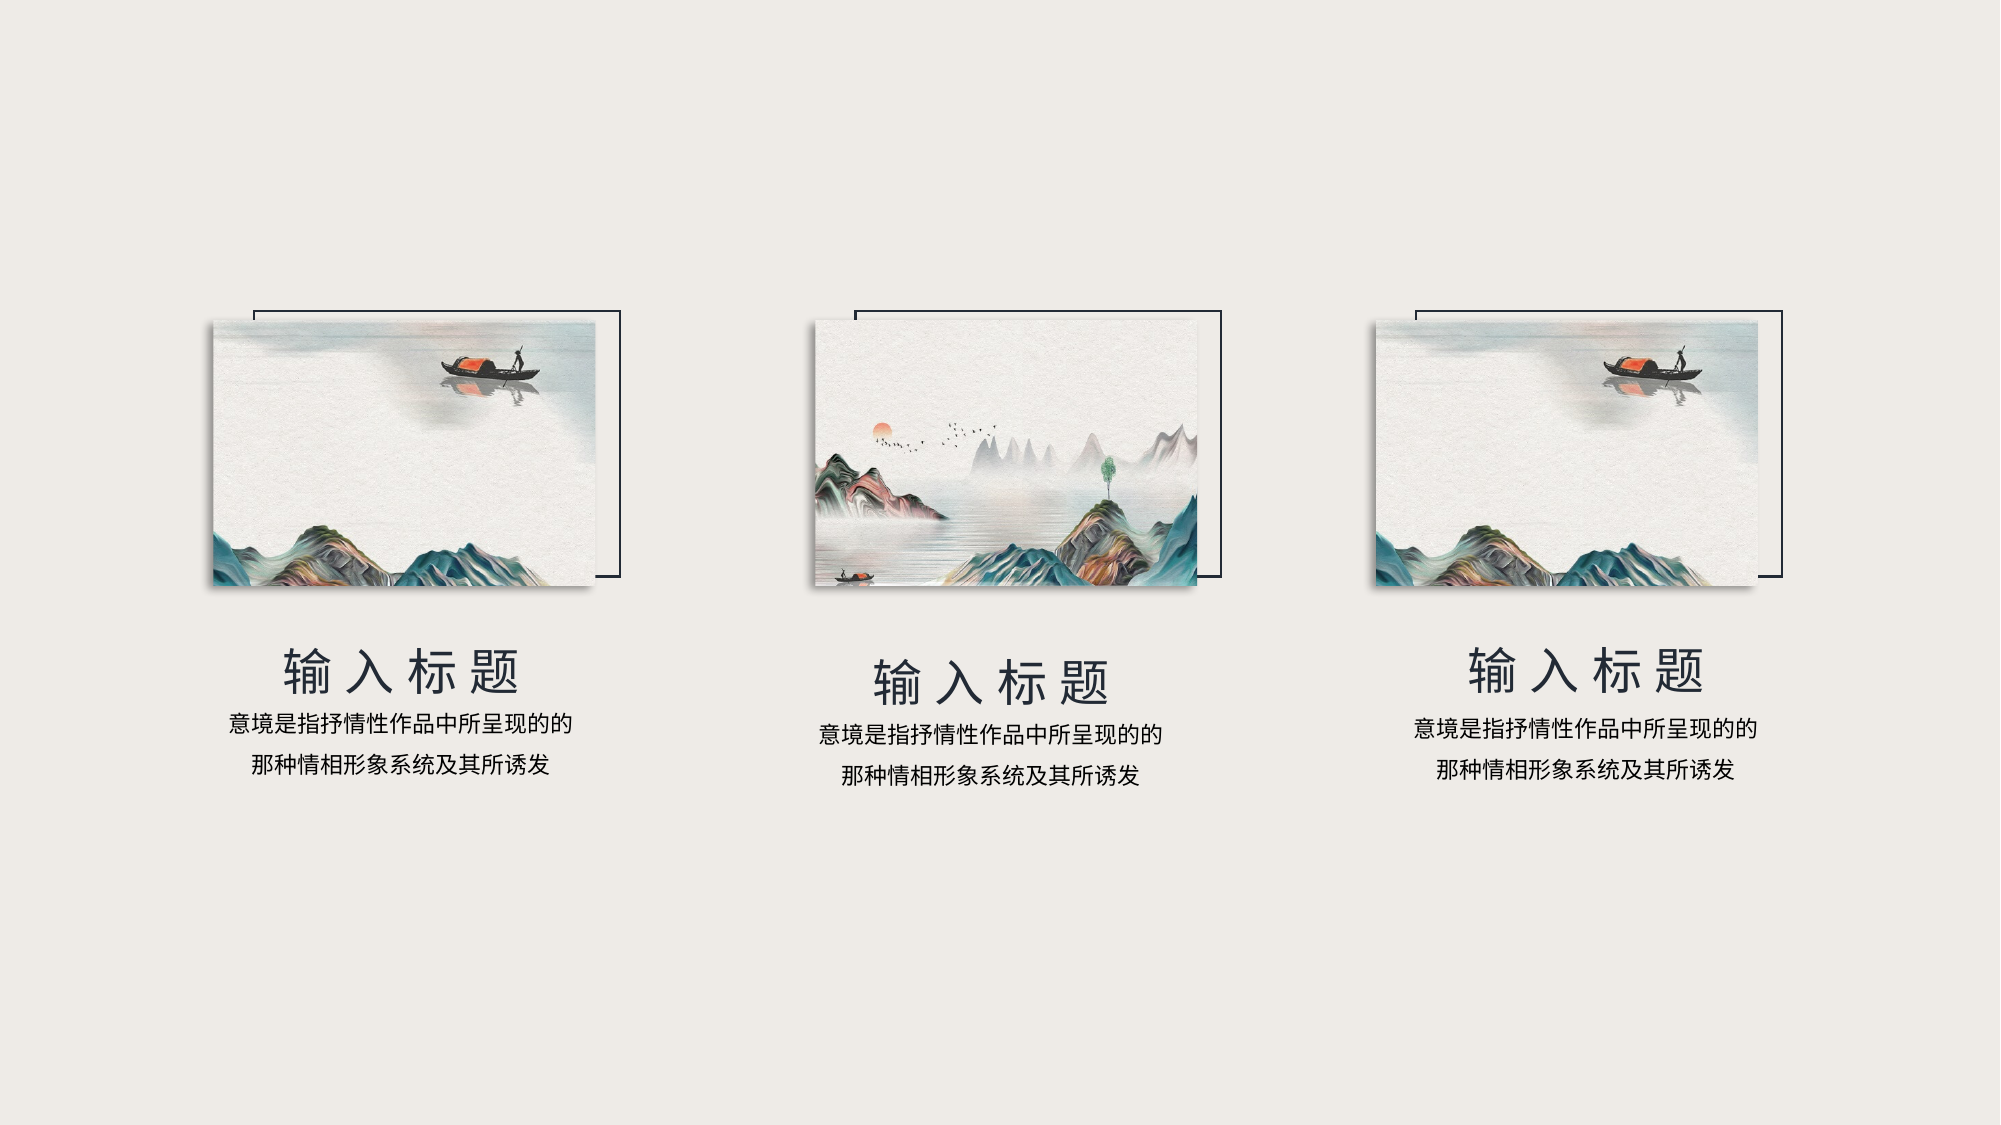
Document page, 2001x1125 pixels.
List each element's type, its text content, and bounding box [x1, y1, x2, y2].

text_box 输入标题 [211, 633, 592, 699]
text_box [1415, 310, 1783, 578]
text_box 输入标题 [1404, 631, 1768, 693]
text_box 意境是指抒情性作品中所呈现的的那种情相形象系统及其所诱发 [204, 688, 598, 786]
text_box [854, 310, 1222, 578]
text_box [253, 310, 621, 578]
text_box [212, 320, 596, 587]
text_box [1375, 320, 1759, 587]
text_box 意境是指抒情性作品中所呈现的的那种情相形象系统及其所诱发 [795, 699, 1188, 797]
text_box 输入标题 [809, 643, 1173, 699]
text_box [814, 320, 1198, 587]
text_box 意境是指抒情性作品中所呈现的的那种情相形象系统及其所诱发 [1389, 693, 1783, 791]
